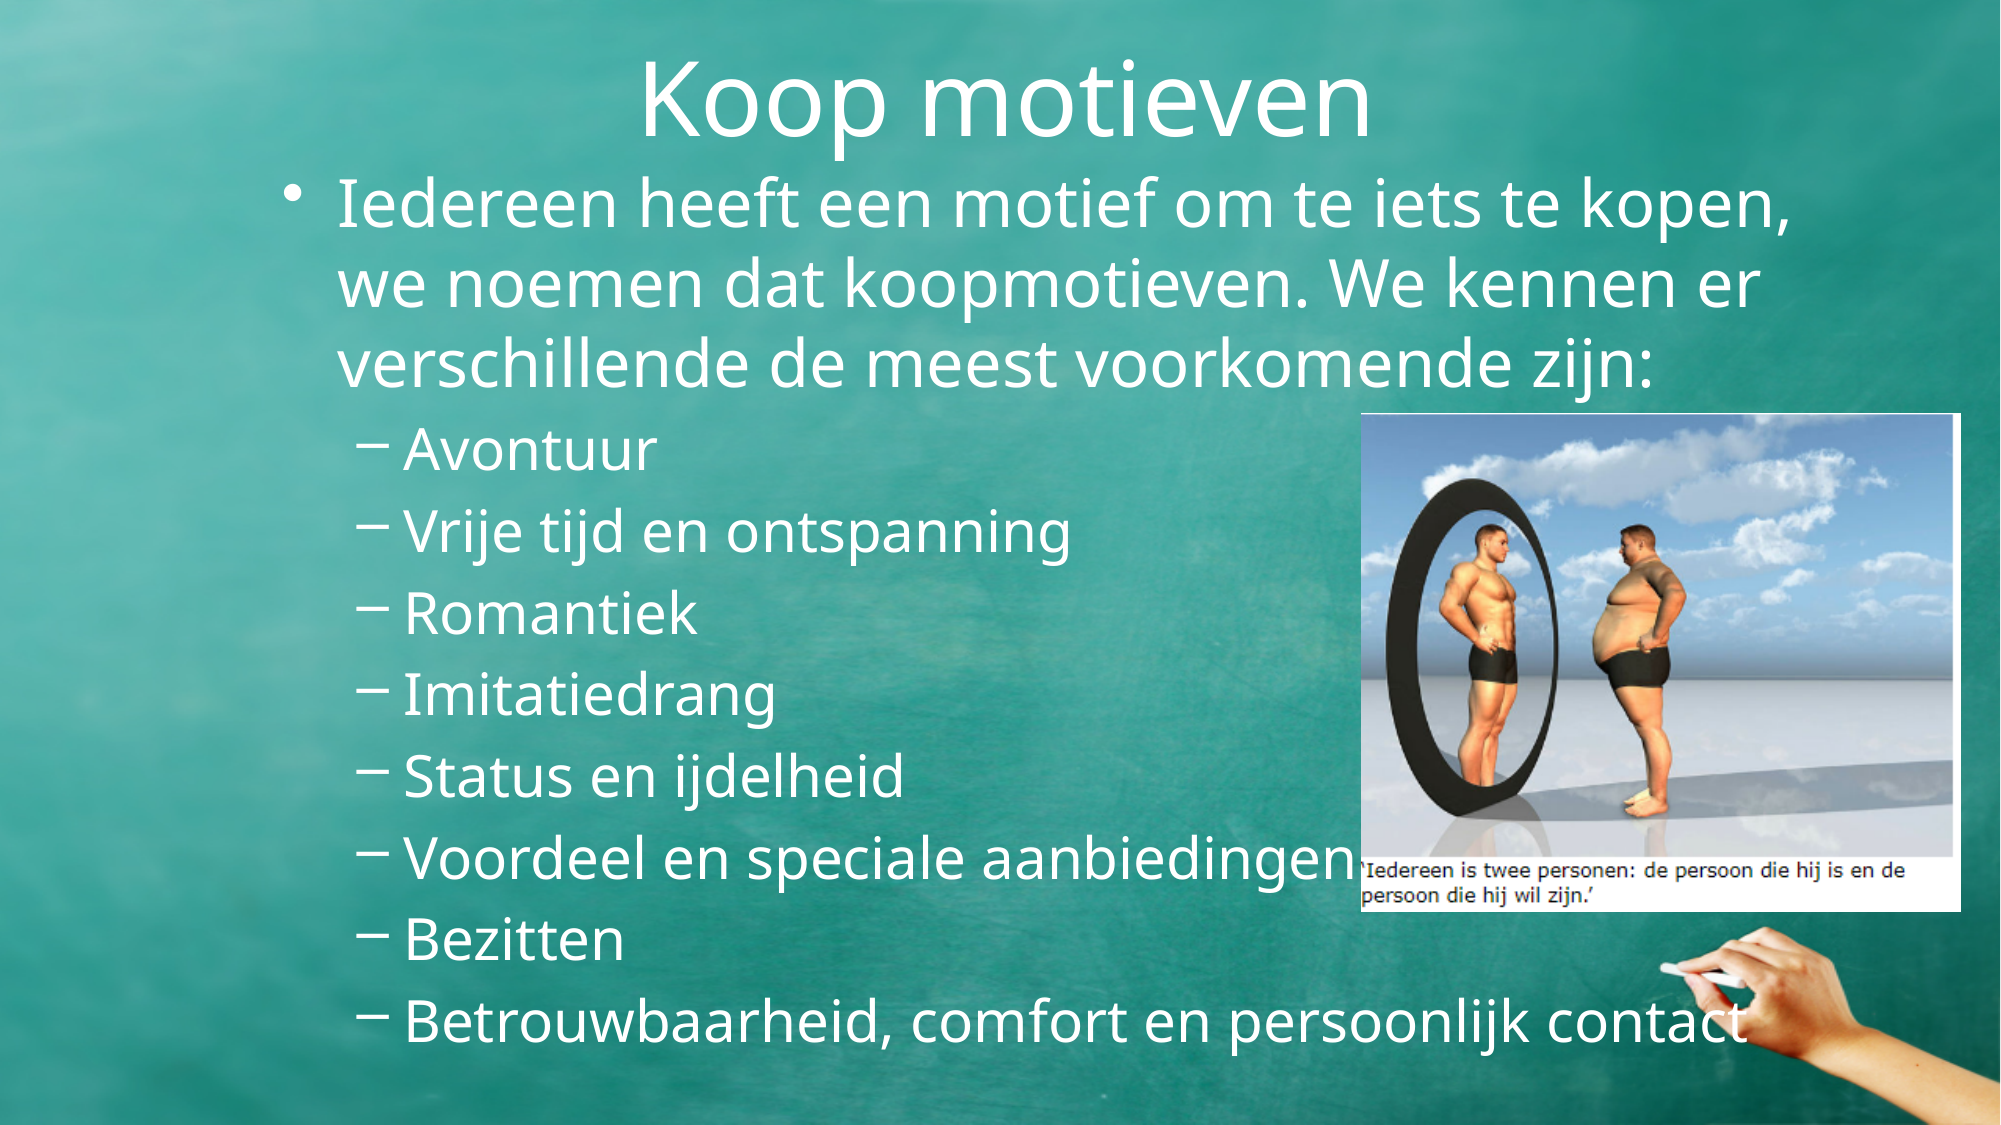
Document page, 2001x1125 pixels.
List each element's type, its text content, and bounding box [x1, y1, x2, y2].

title Koop motieven [52, 35, 1961, 154]
picture [0, 0, 2001, 1125]
list Iedereen heeft een motief om te iets te kopen, we noemen dat koopmotieven. We kennen er verschillende de meest voorkomende zijn: Avontuur Vrije tijd en ontspanning Romantiek Imitatiedrang Status en ijdelheid Voordeel en speciale aanbiedingen Bezitten Betrouwbaarheid, comfort en persoonlijk contact [266, 153, 1867, 1069]
